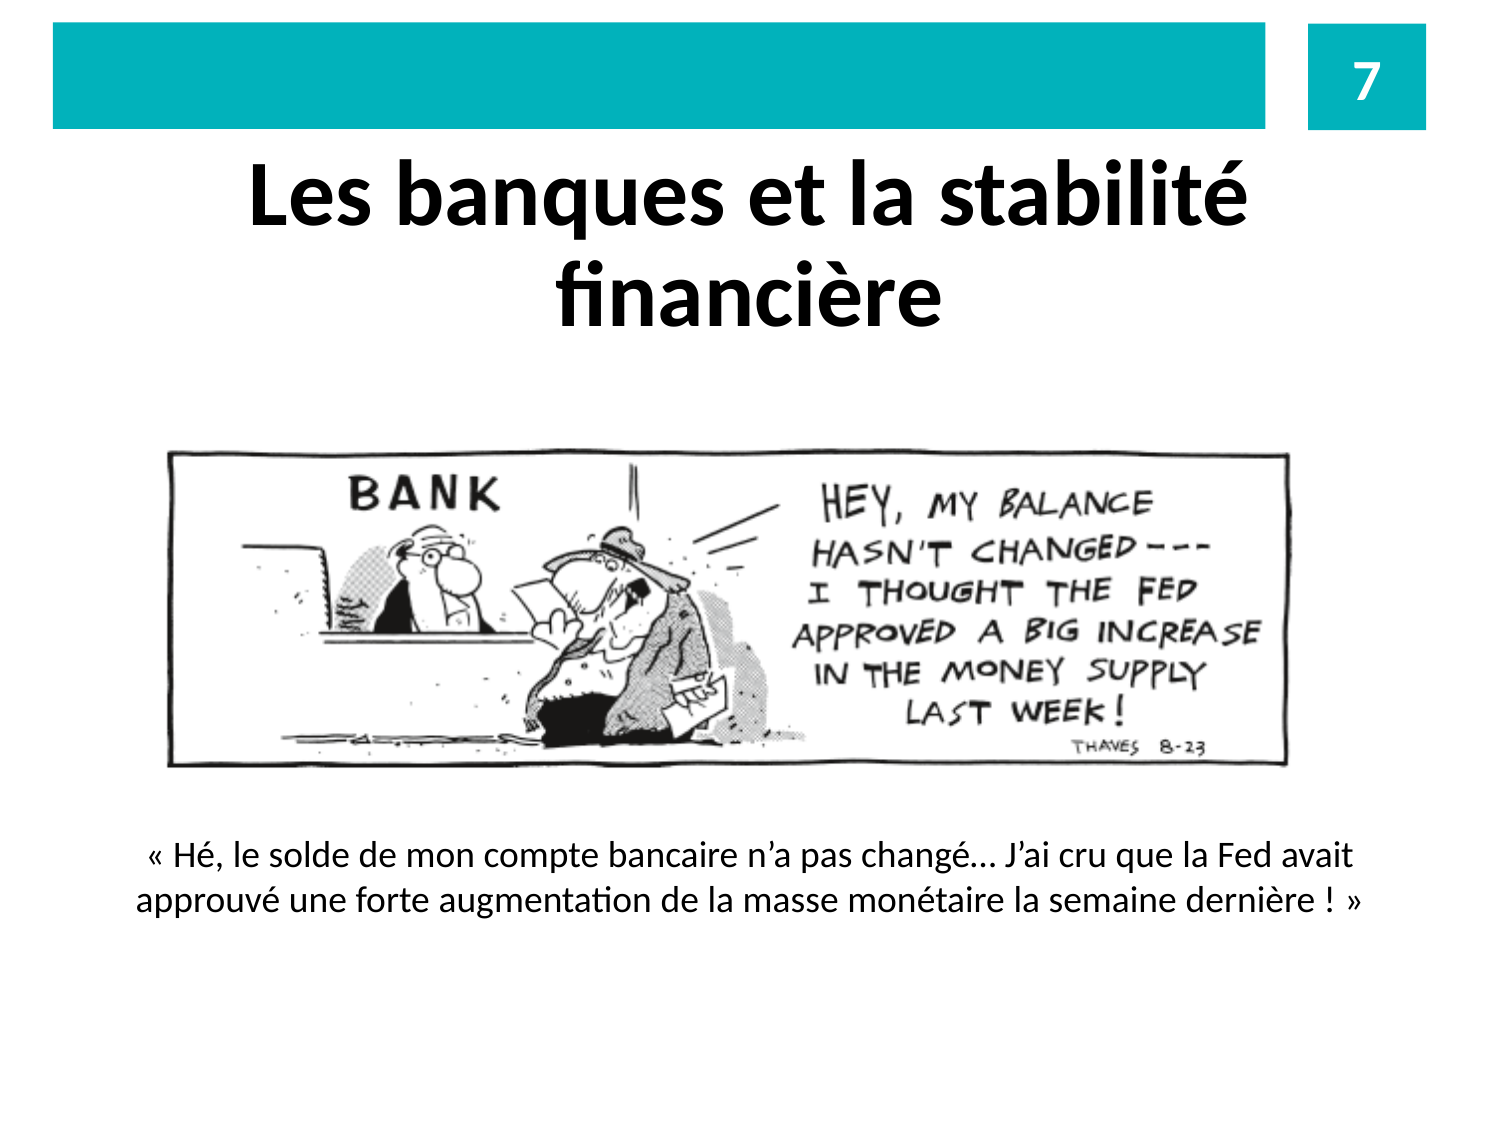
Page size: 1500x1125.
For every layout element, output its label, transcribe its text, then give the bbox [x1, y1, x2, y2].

text_box [52, 22, 1266, 129]
picture [124, 433, 1376, 784]
text_box 7 [1308, 23, 1427, 131]
text_box « Hé, le solde de mon compte bancaire n’a pas changé… J’ai cru que la Fed avait approuvé une forte augmentation de la masse monétaire la semaine dernière ! » [92, 822, 1407, 973]
title Les banques et la stabilité financière [112, 113, 1388, 355]
